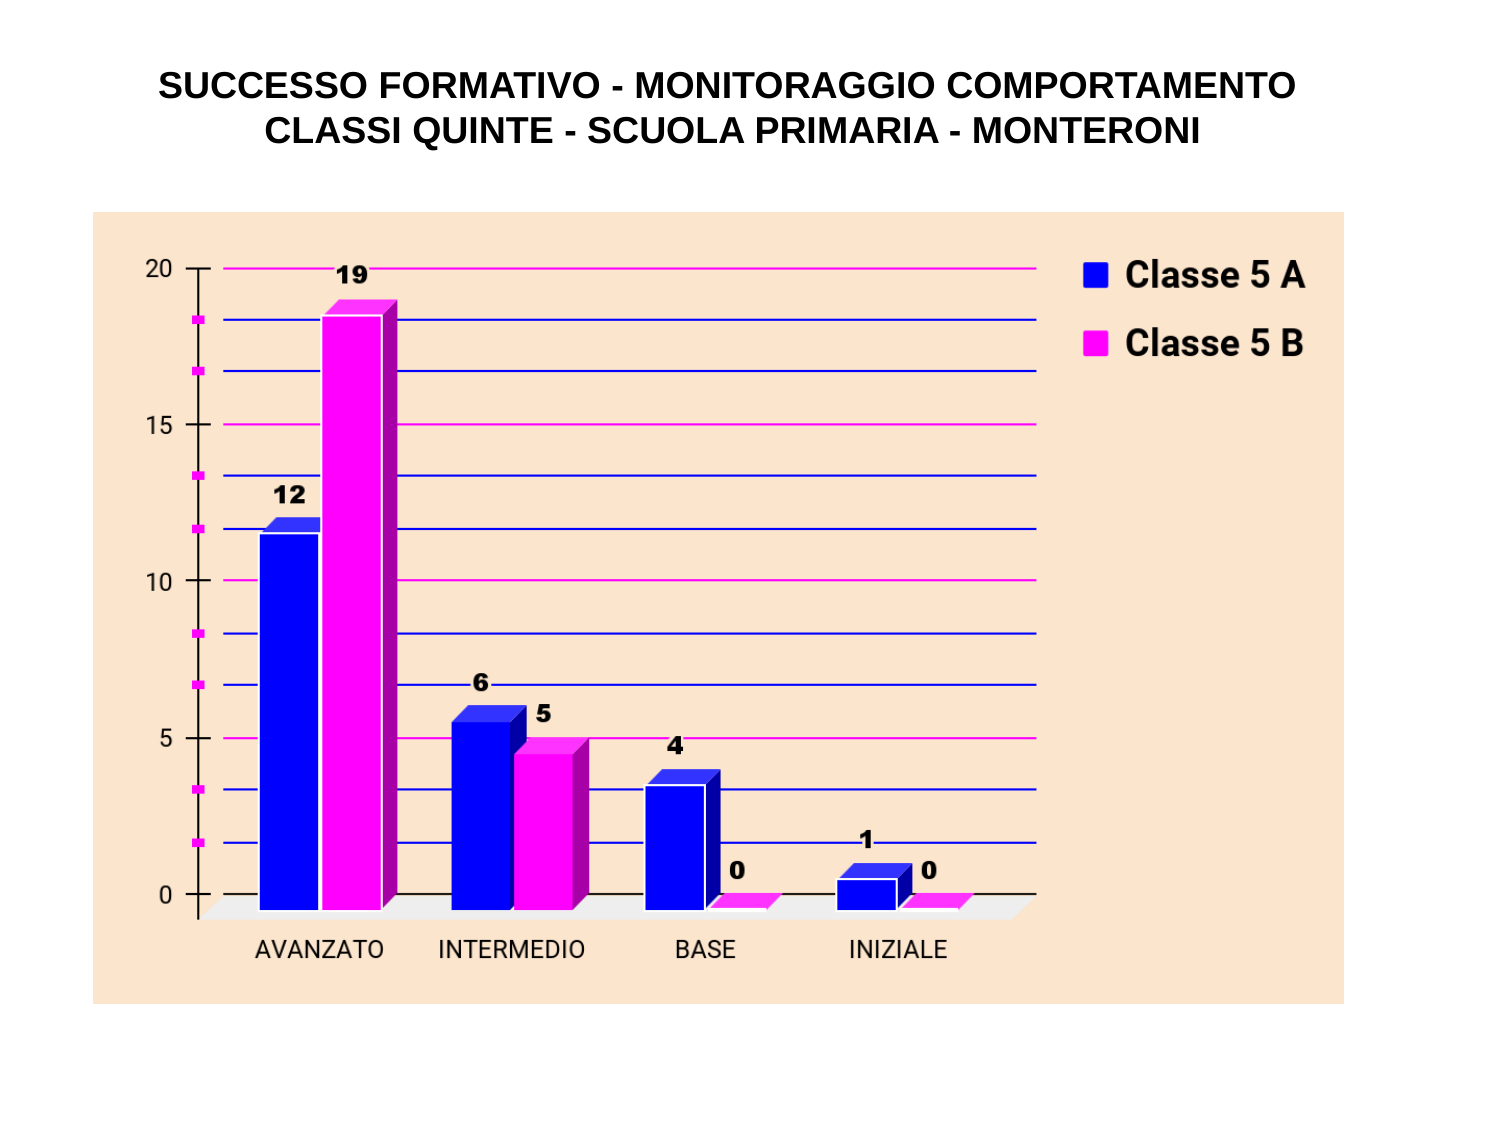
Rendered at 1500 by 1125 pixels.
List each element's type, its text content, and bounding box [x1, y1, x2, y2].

picture [92, 212, 1344, 1004]
text_box SUCCESSO FORMATIVO - MONITORAGGIO COMPORTAMENTO CLASSI QUINTE - SCUOLA PRIMARIA - MONTERONI [112, 24, 1344, 188]
